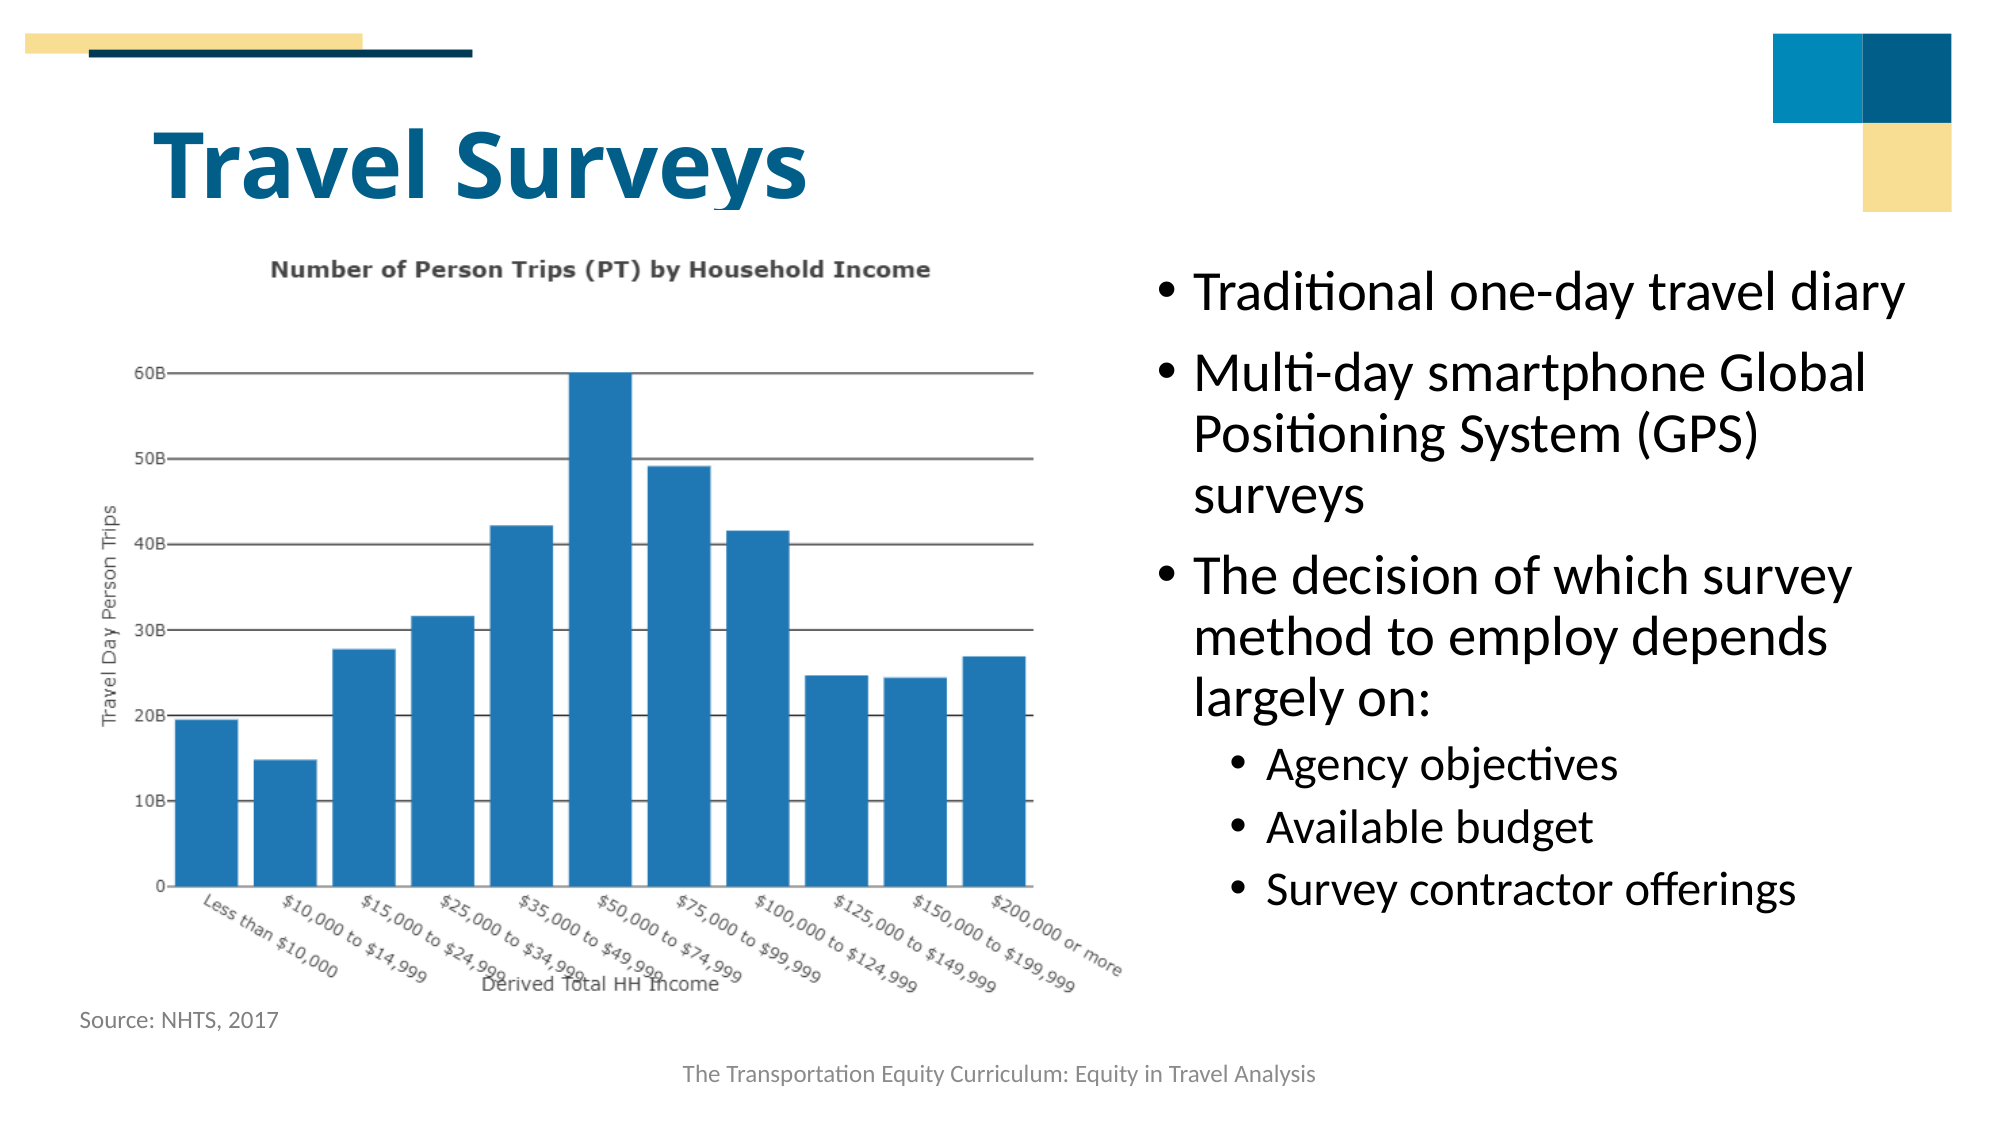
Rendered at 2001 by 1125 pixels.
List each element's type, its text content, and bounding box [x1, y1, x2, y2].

list Traditional one-day travel diary Multi-day smartphone Global Positioning System (GPS) surveys The decision of which survey method to employ depends largely on: Agency objectives Available budget Survey contractor offerings [1142, 254, 1941, 969]
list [59, 210, 1142, 996]
title Travel Surveys [137, 59, 1863, 254]
footer The Transportation Equity Curriculum: Equity in Travel Analysis [662, 1042, 1338, 1103]
text_box Source: NHTS, 2017 [64, 996, 295, 1041]
